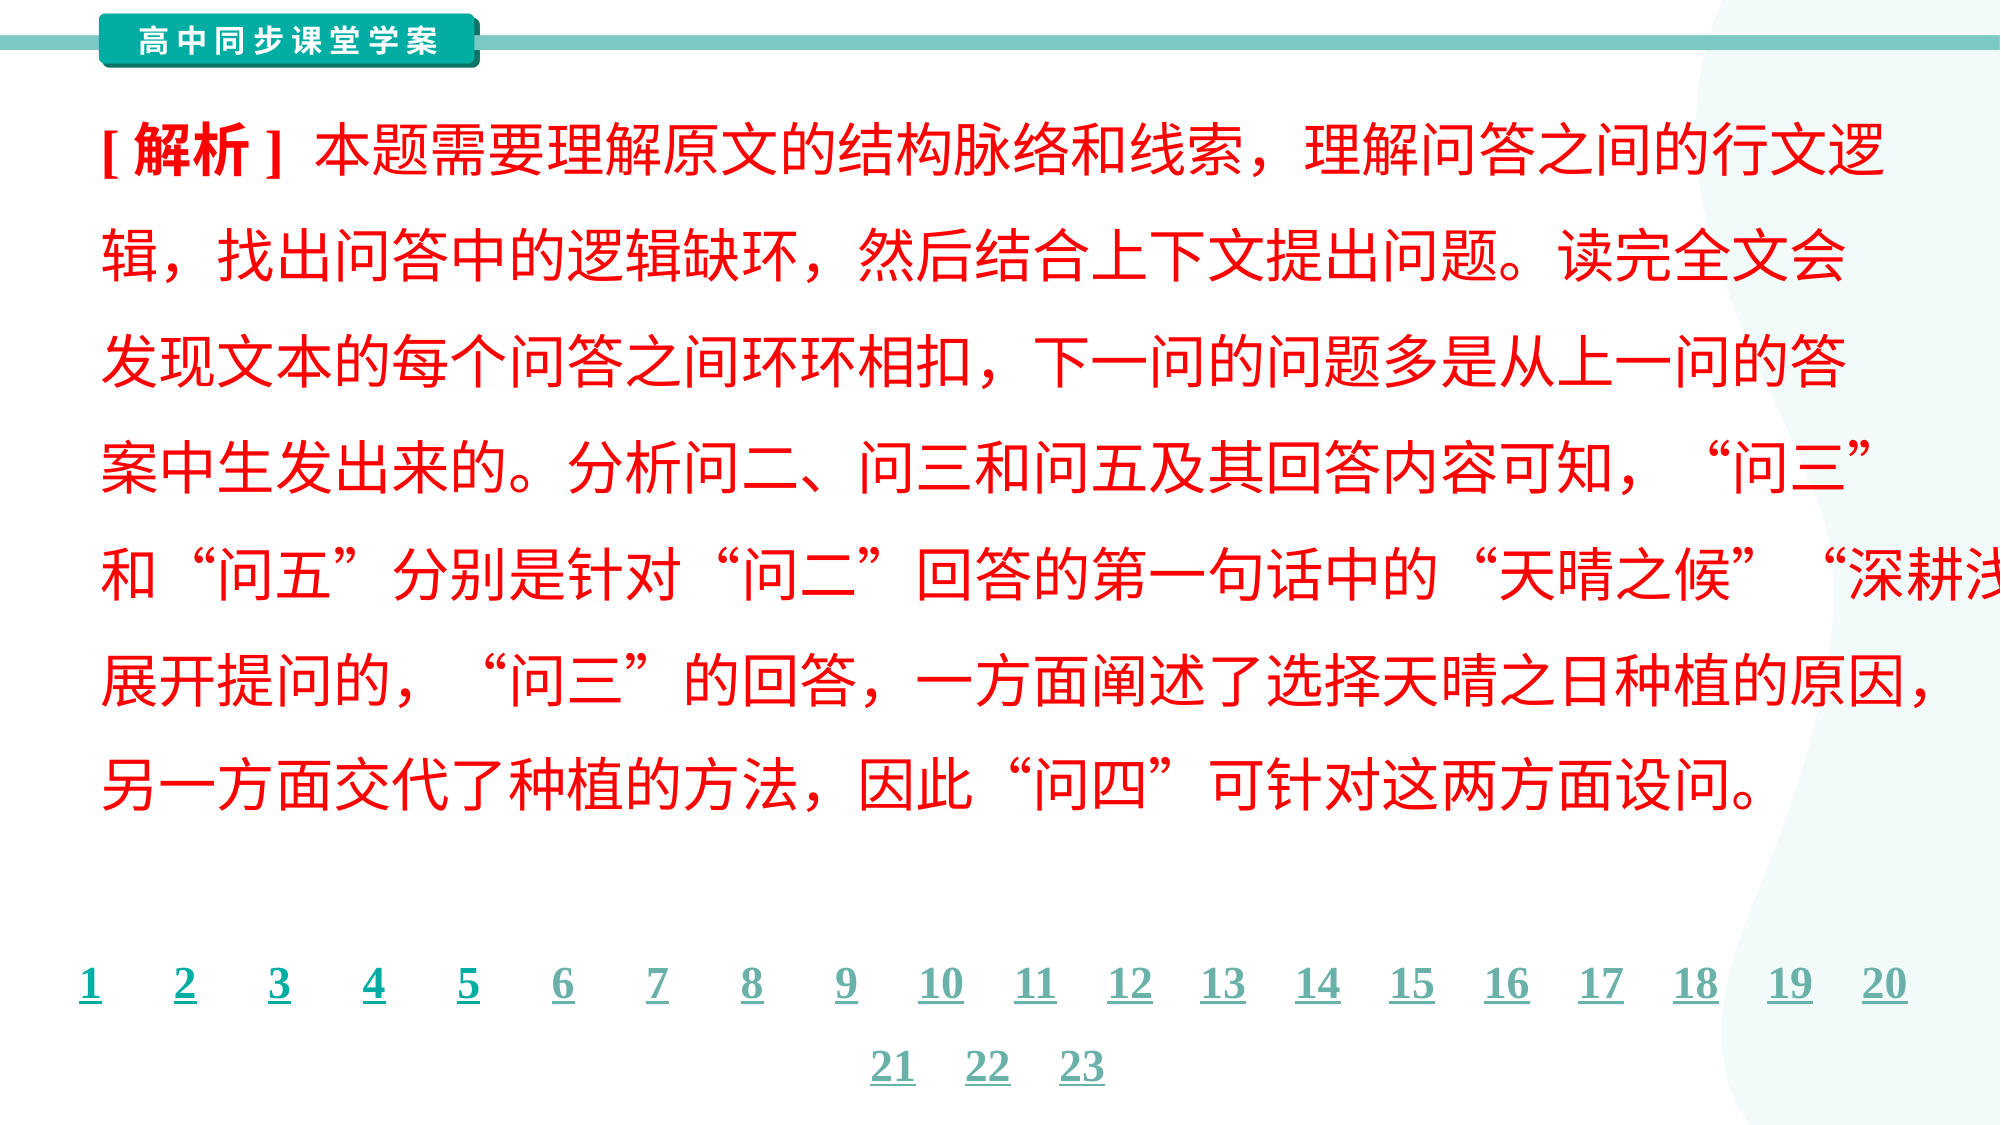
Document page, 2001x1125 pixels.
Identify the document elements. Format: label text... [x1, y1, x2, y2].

text_box [解析] 本题需要理解原文的结构脉络和线索，理解问答之间的行文逻 辑，找出问答中的逻辑缺环，然后结合上下文提出问题。读完全文会 发现文本的每个问答之间环环相扣，下一问的问题多是从上一问的答 案中生发出来的。分析问二、问三和问五及其回答内容可知，“问三” 和“问五”分别是针对“问二”回答的第一句话中的“天晴之候”“深耕浅种” 展开提问的，“问三”的回答，一方面阐述了选择天晴之日种植的原因， 另一方面交代了种植的方法，因此“问四”可针对这两方面设问。 [100, 76, 1899, 808]
picture [0, 0, 2000, 1125]
